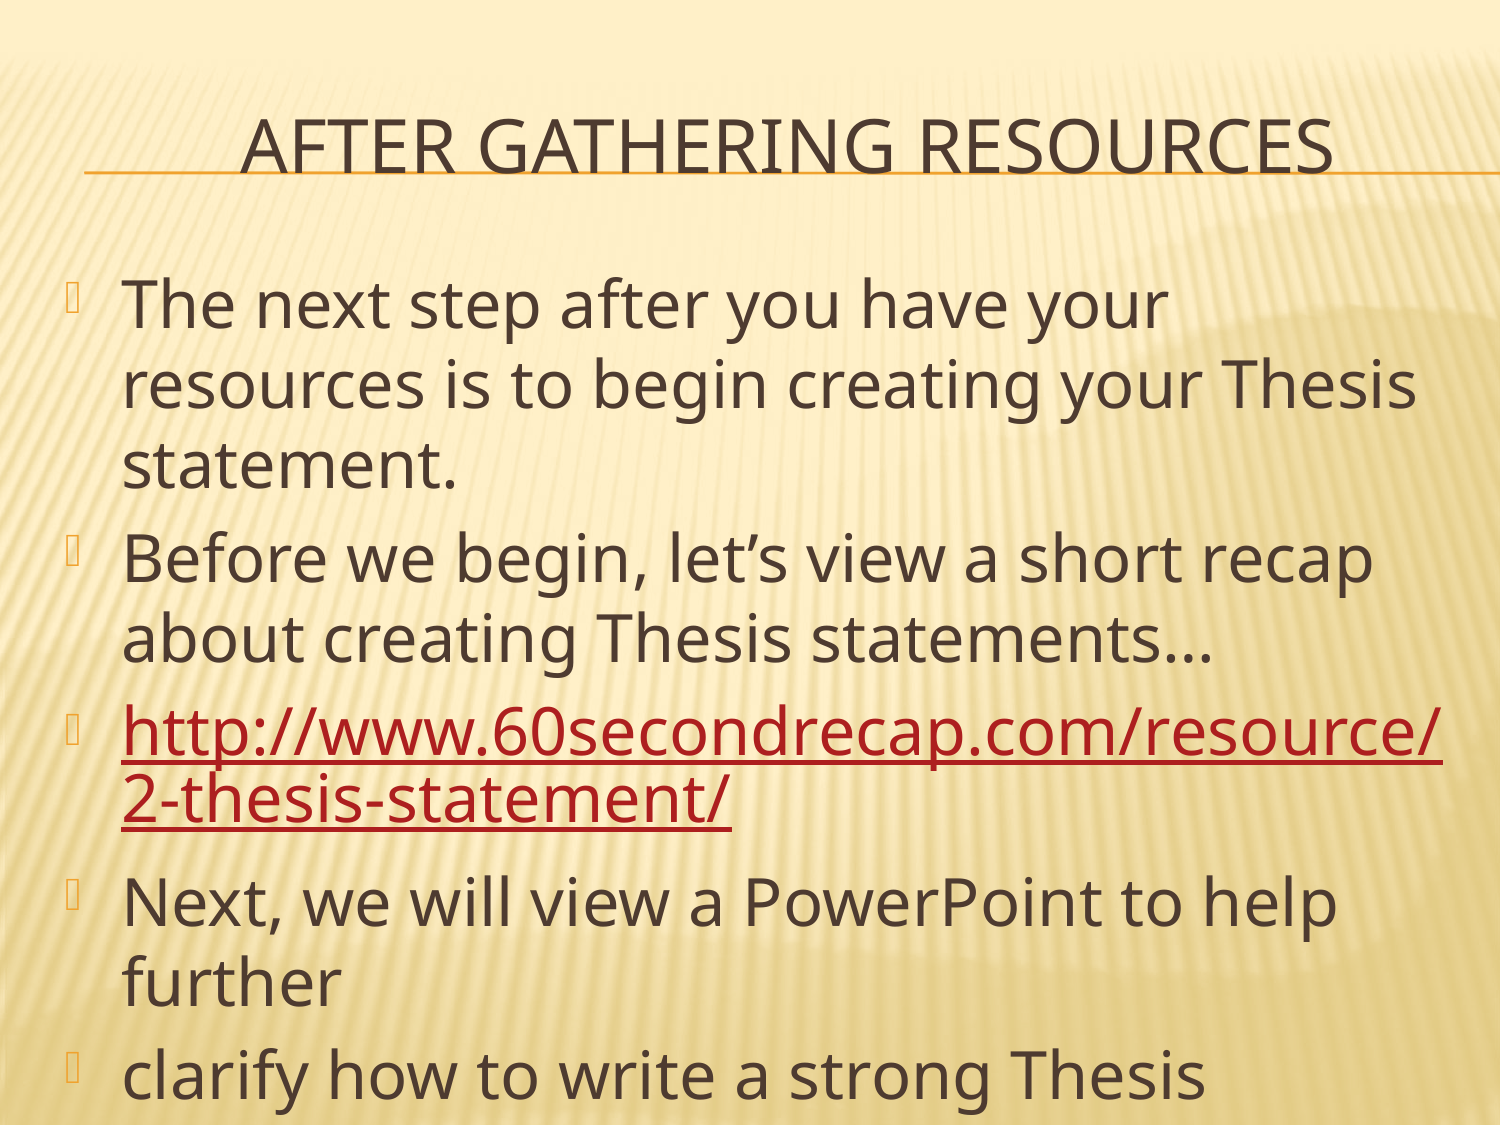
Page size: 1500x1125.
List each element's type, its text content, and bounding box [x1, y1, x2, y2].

title After gathering resources [50, 75, 1475, 213]
list The next step after you have your resources is to begin creating your Thesis statement. Before we begin, let’s view a short recap about creating Thesis statements… http://www.60secondrecap.com/resource/2-thesis-statement/ Next, we will view a PowerPoint to help further clarify how to write a strong Thesis statement. [50, 254, 1475, 998]
